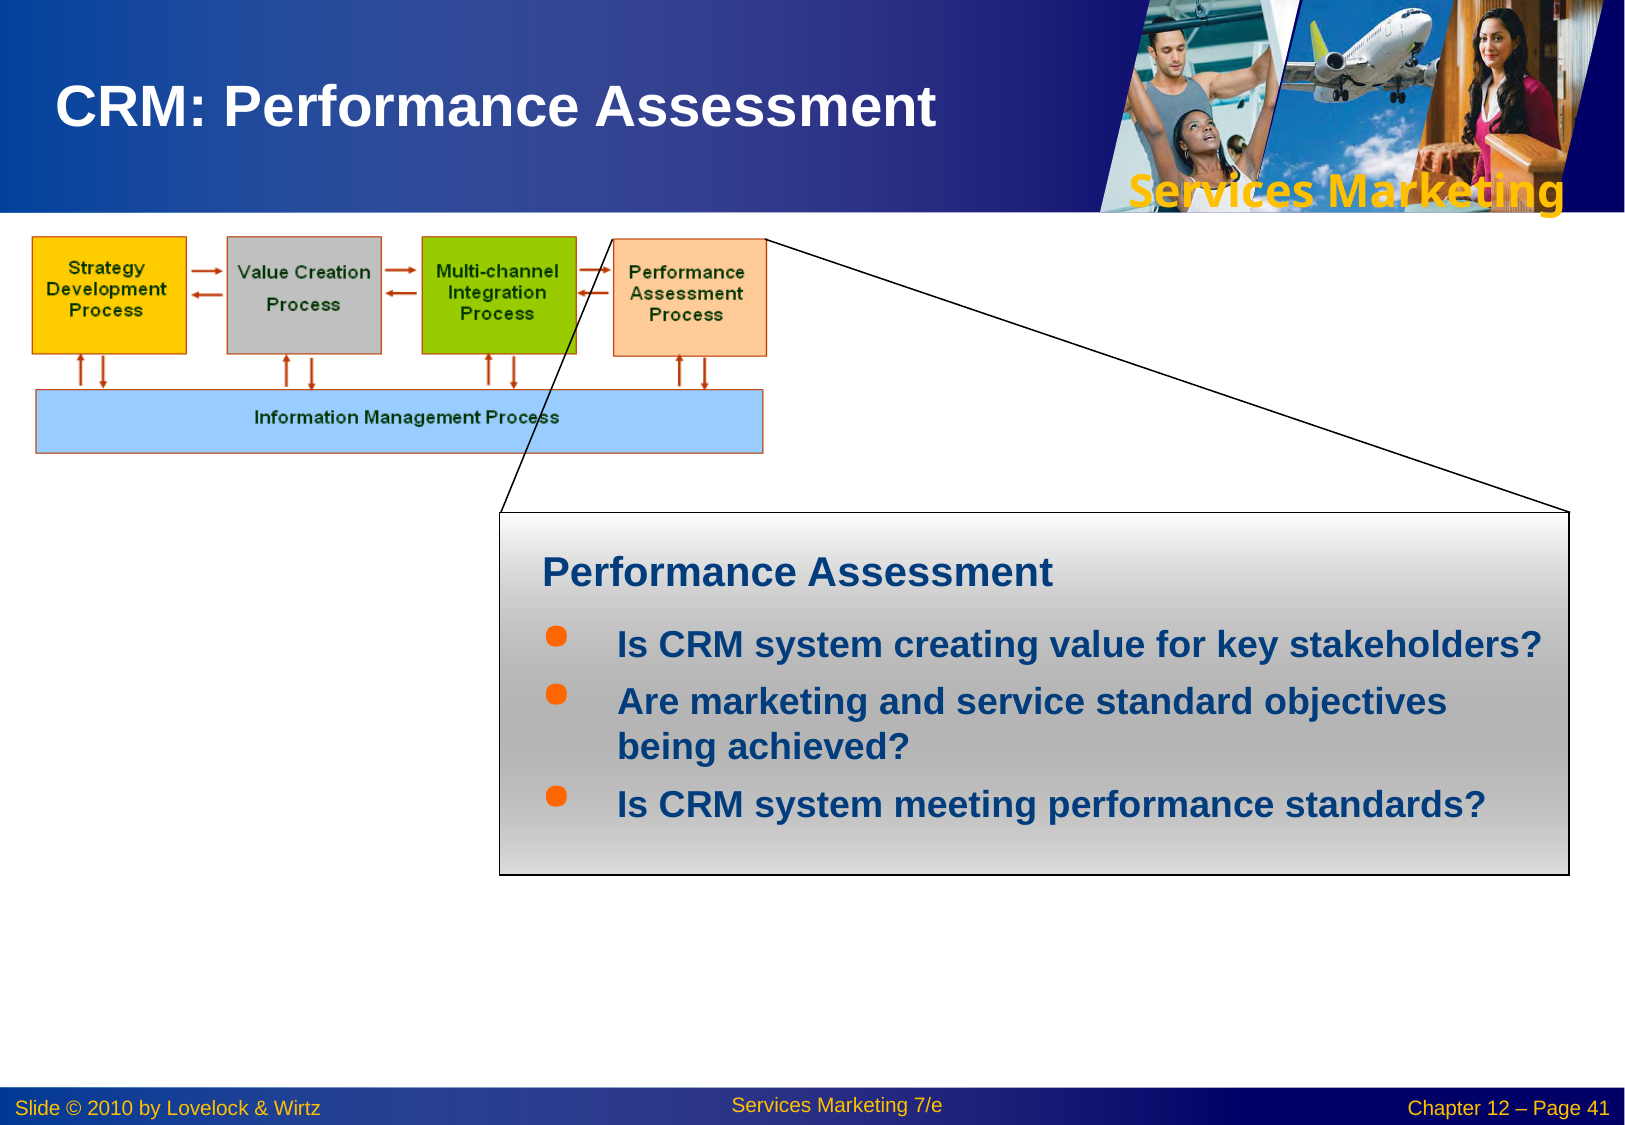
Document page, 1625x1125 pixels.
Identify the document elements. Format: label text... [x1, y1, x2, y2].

title CRM: Performance Assessment [40, 3, 1113, 203]
picture [1546, 187, 1556, 202]
picture [26, 224, 772, 466]
text_box [499, 512, 1570, 875]
list Performance Assessment Is CRM system creating value for key stakeholders? Are marketing and service standard objectives being achieved? Is CRM system meeting performance standards? [527, 536, 1571, 964]
picture [1162, 186, 1172, 192]
picture [1100, 0, 1604, 213]
